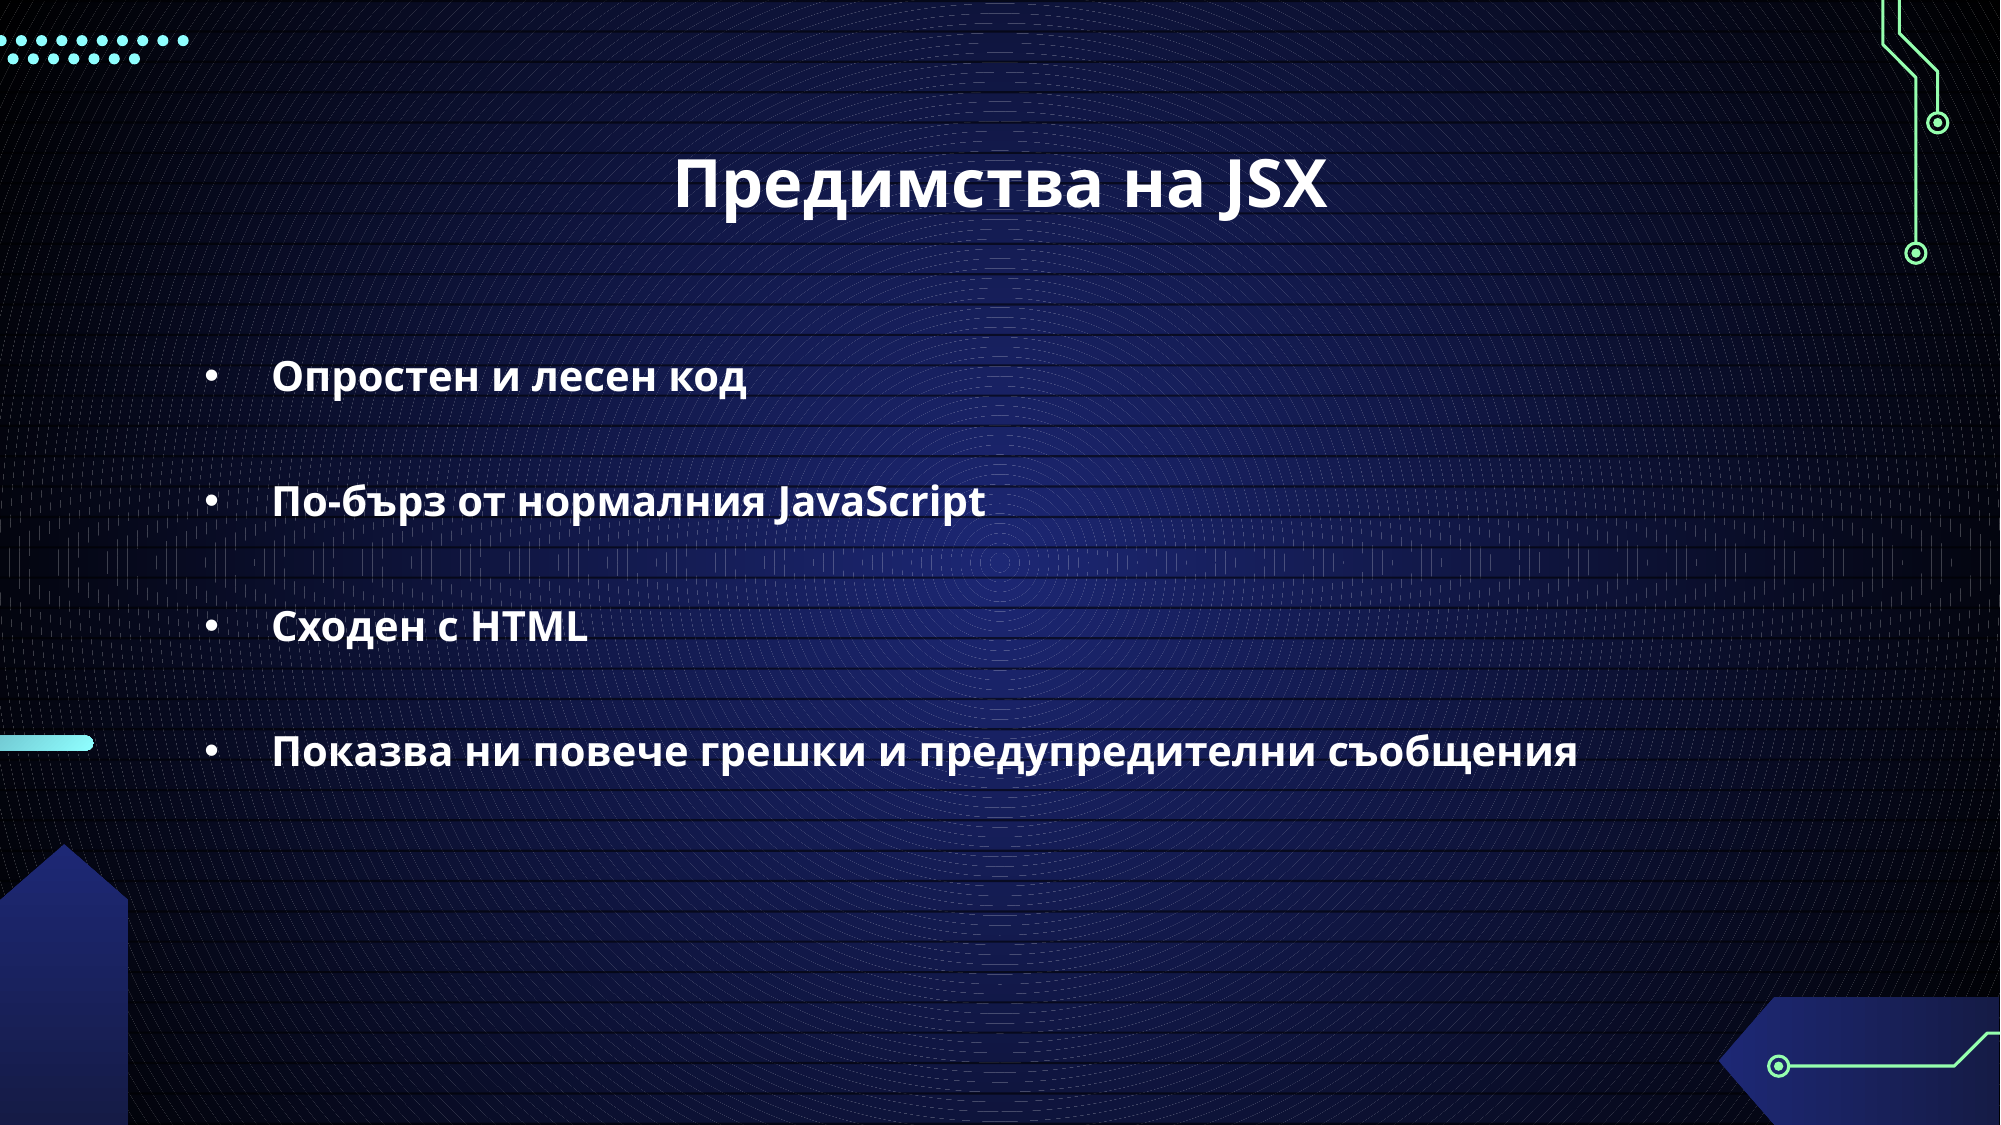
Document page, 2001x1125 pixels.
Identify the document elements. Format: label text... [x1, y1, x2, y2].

title Предимства на JSX [155, 117, 1844, 244]
list Опростен и лесен код По-бърз от нормалния JavaScript Сходен с HTML Показва ни повече грешки и предупредителни съобщения [155, 259, 1844, 1007]
